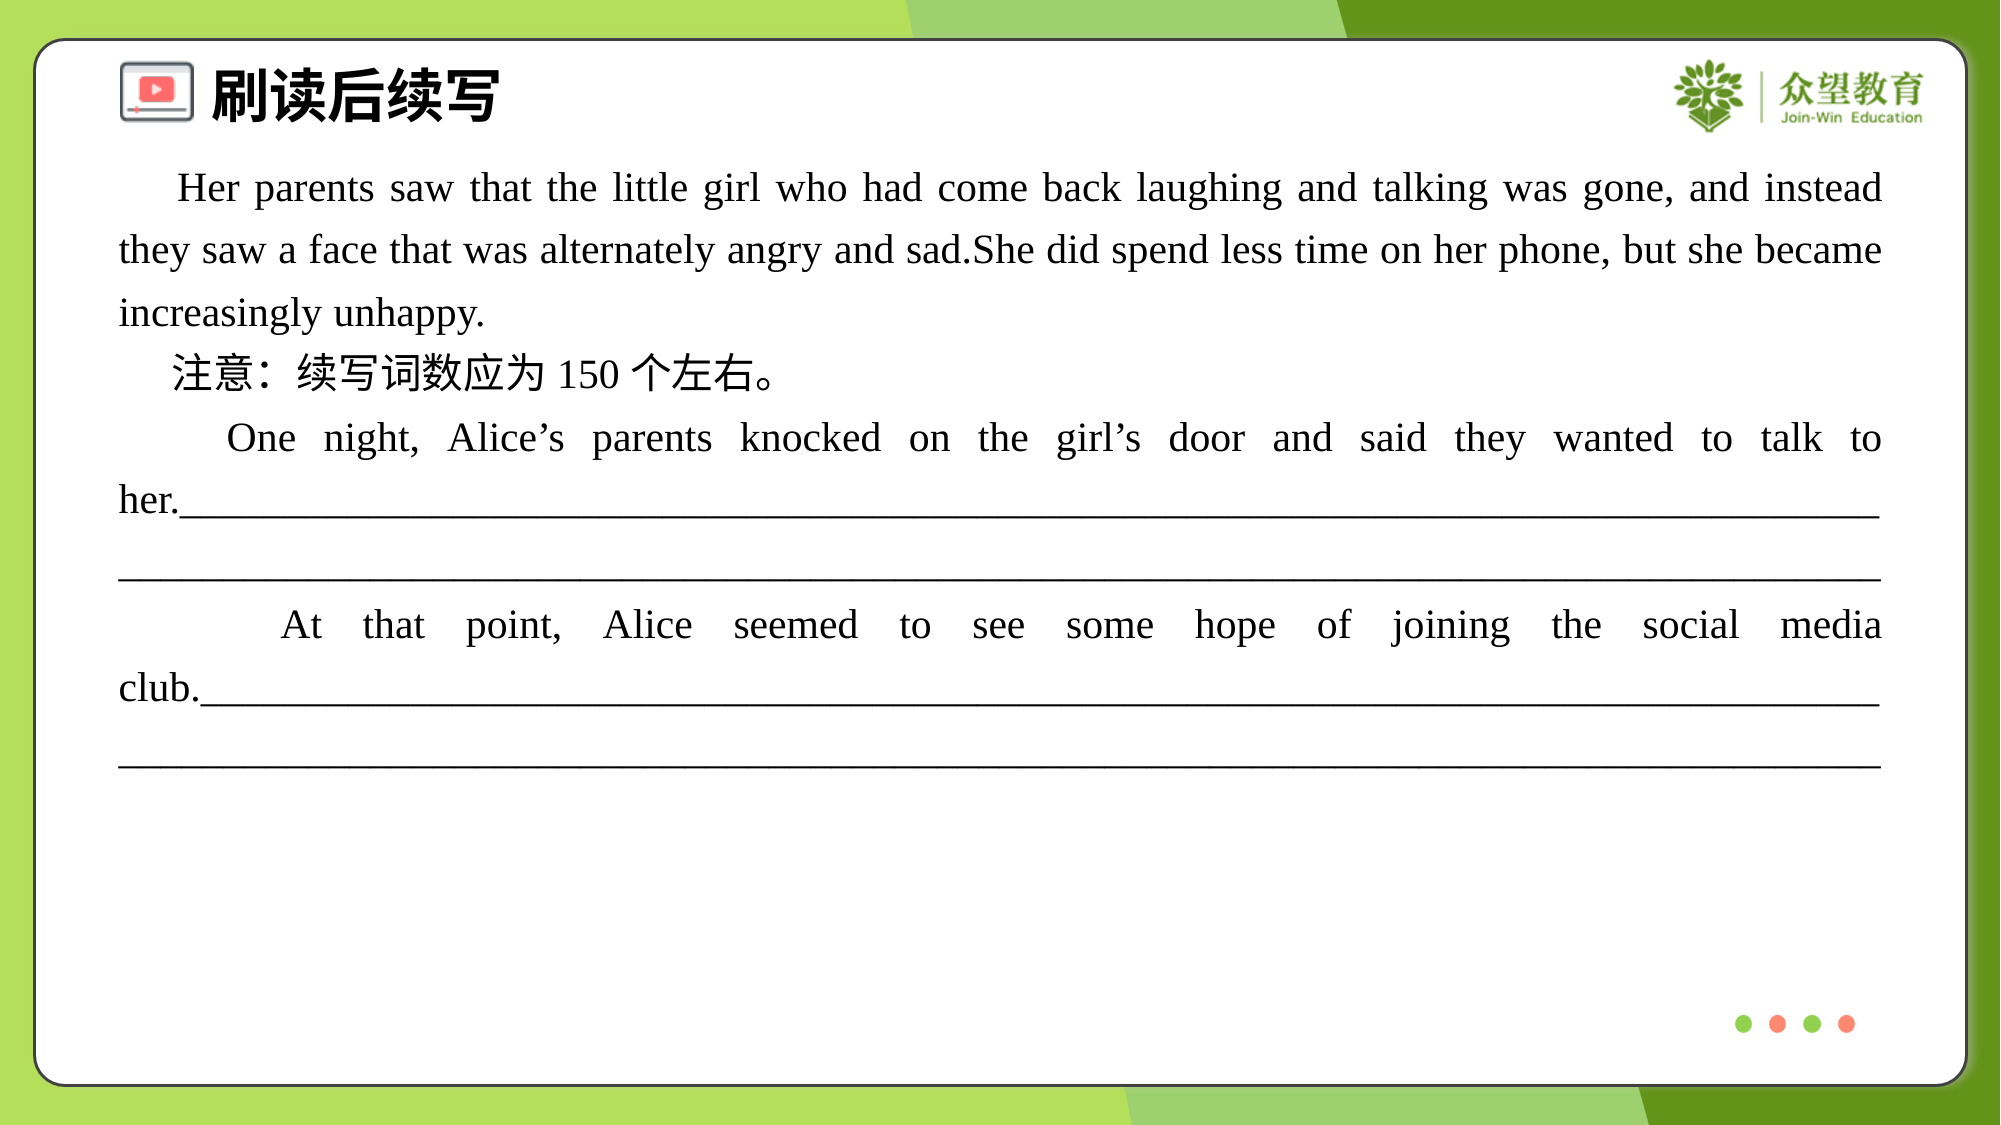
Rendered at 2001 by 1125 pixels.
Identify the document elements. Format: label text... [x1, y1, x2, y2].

text_box Her parents saw that the little girl who had come back laughing and talking was gone, and instead they saw a face that was alternately angry and sad.She did spend less time on her phone, but she became increasingly unhappy. 注意：续写词数应为150个左右。 One night, Alice’s parents knocked on the girl’s door and said they wanted to talk to her._____________________________________________________________________________________________________________________________________________________________________ At that point, Alice seemed to see some hope of joining the social media club.____________________________________________________________________________________________________________________________________________________________________ [118, 146, 1883, 642]
picture [0, 0, 2000, 1125]
